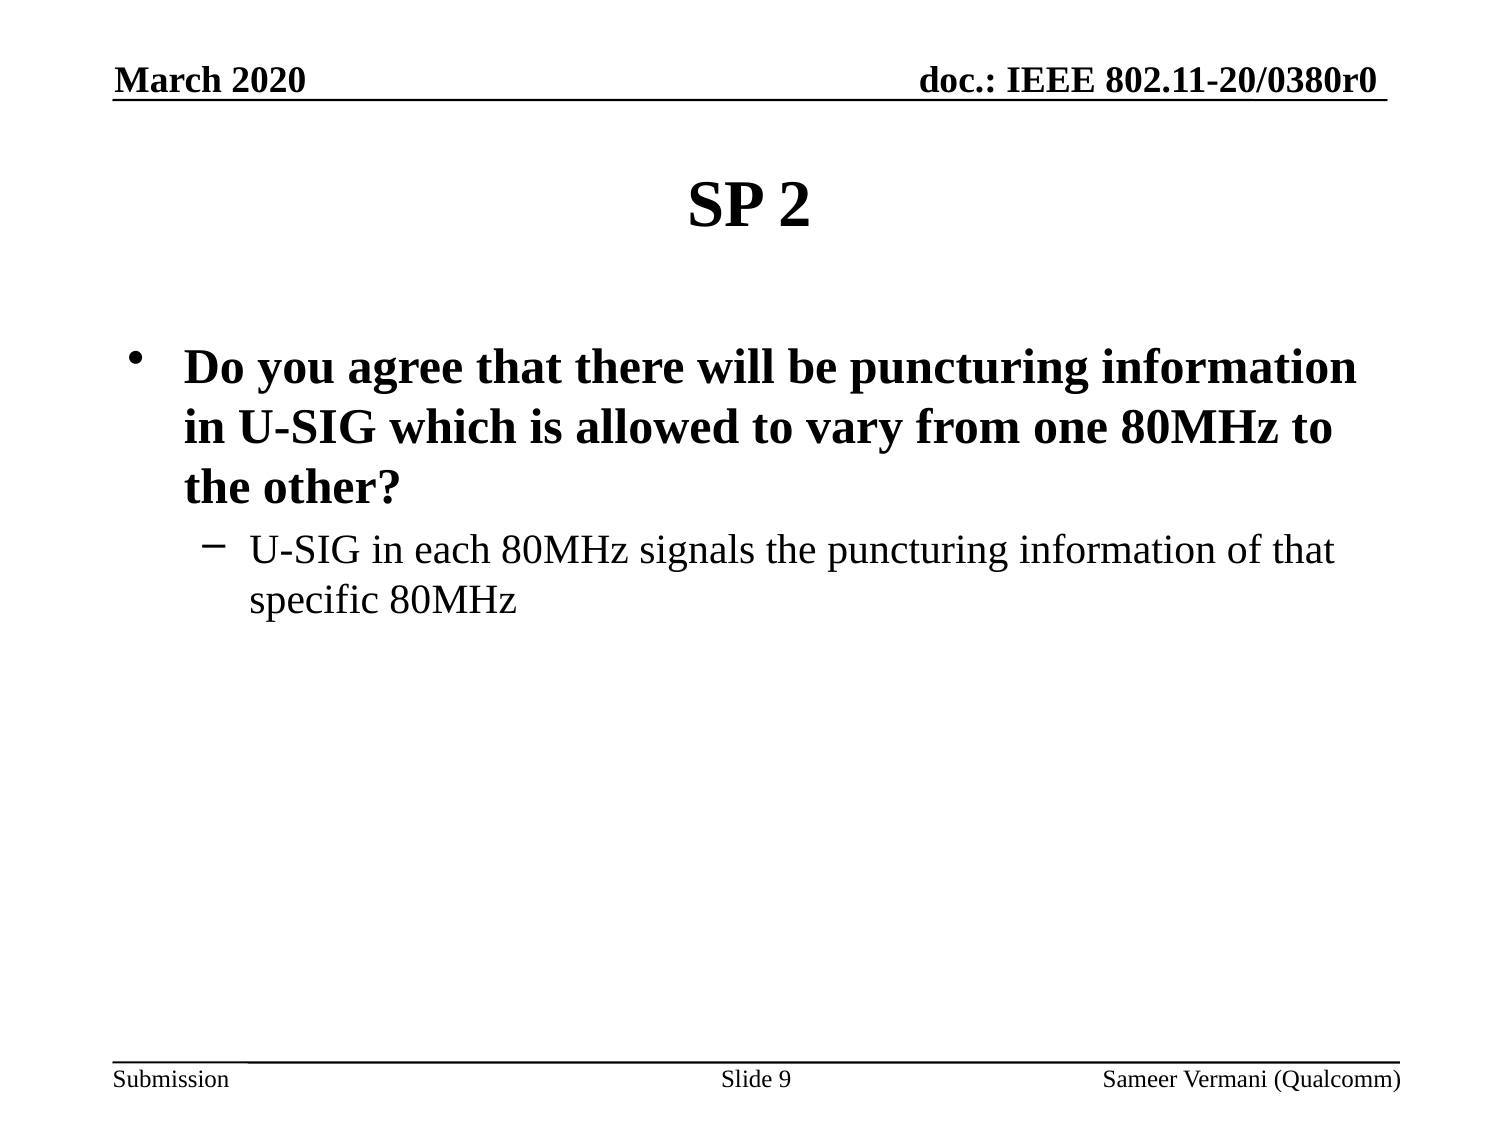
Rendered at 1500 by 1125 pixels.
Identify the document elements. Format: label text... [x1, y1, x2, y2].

footer Sameer Vermani (Qualcomm) [1062, 1061, 1402, 1093]
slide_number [114, 54, 354, 101]
slide_number Slide 9 [712, 1061, 800, 1093]
list Do you agree that there will be puncturing information in U-SIG which is allowed to vary from one 80MHz to the other? U-SIG in each 80MHz signals the puncturing information of that specific 80MHz [112, 326, 1388, 1002]
title SP 2 [112, 112, 1388, 288]
